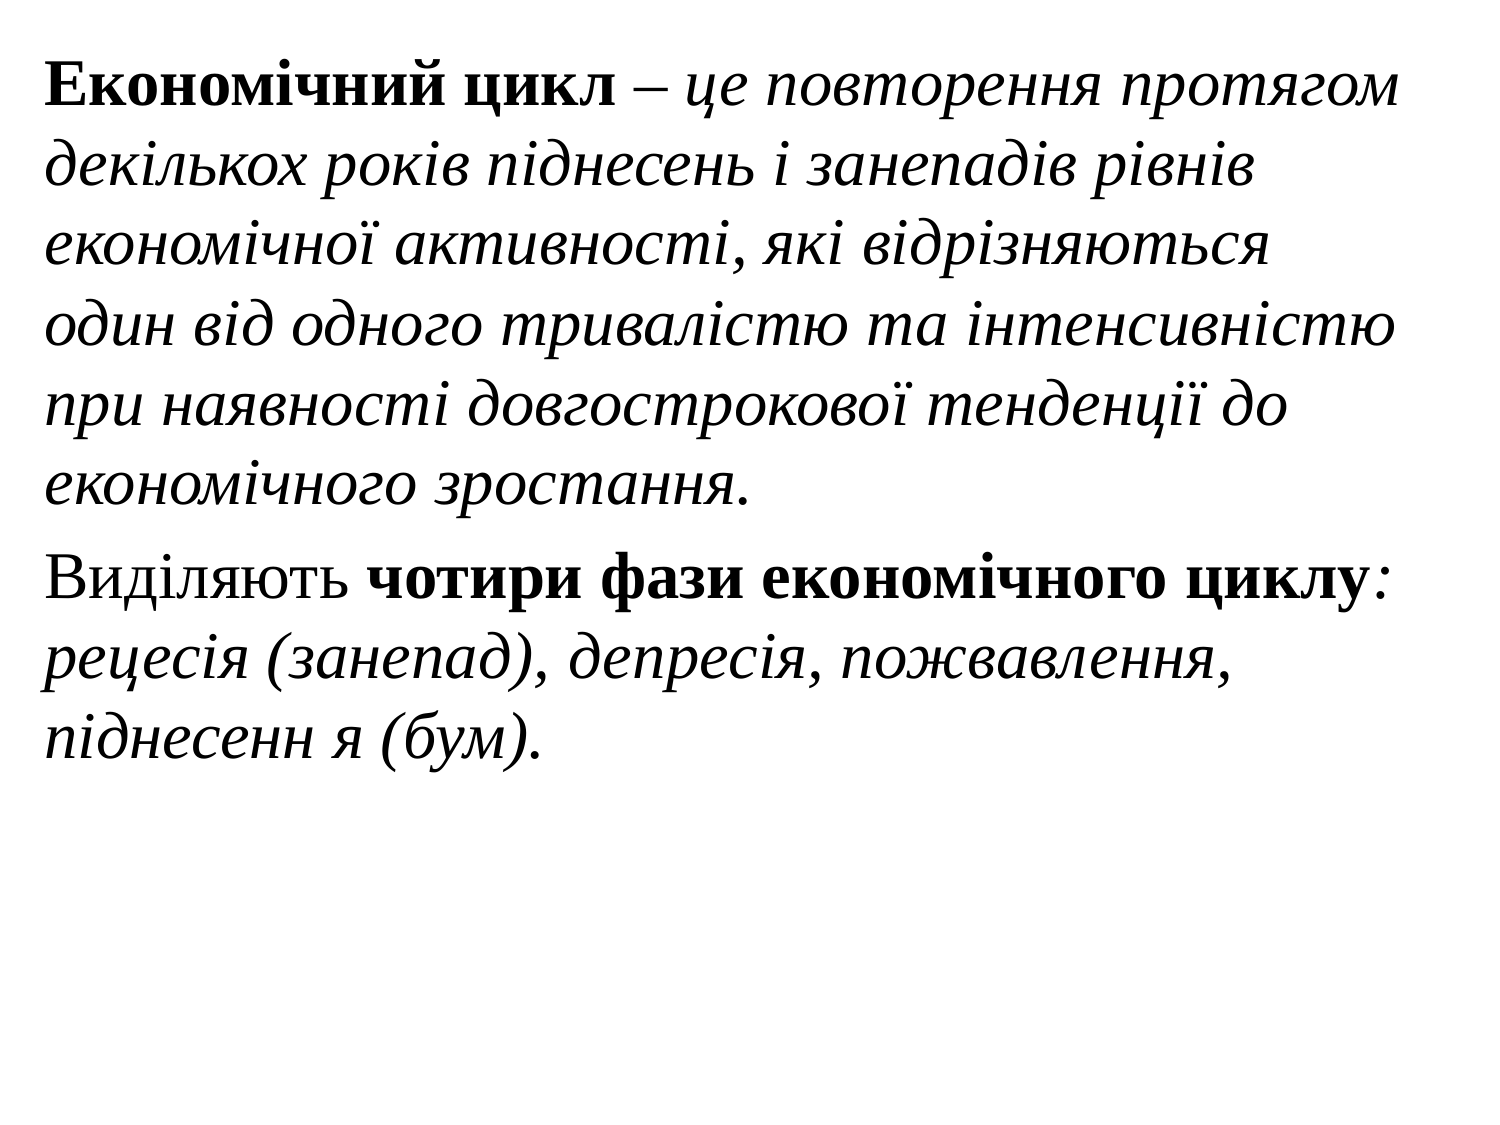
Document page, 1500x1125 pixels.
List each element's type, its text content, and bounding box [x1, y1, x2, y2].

list Економічний цикл – це повторення протягом декількох років піднесень і занепадів рівнів економічної активності, які відрізняються один від одного тривалістю та інтенсивністю при наявності довгострокової тенденції до економічного зростання. Виділяють чотири фази економічного циклу: рецесія (занепад), депресія, пожвавлення, піднесенн я (бум). [29, 30, 1425, 1005]
